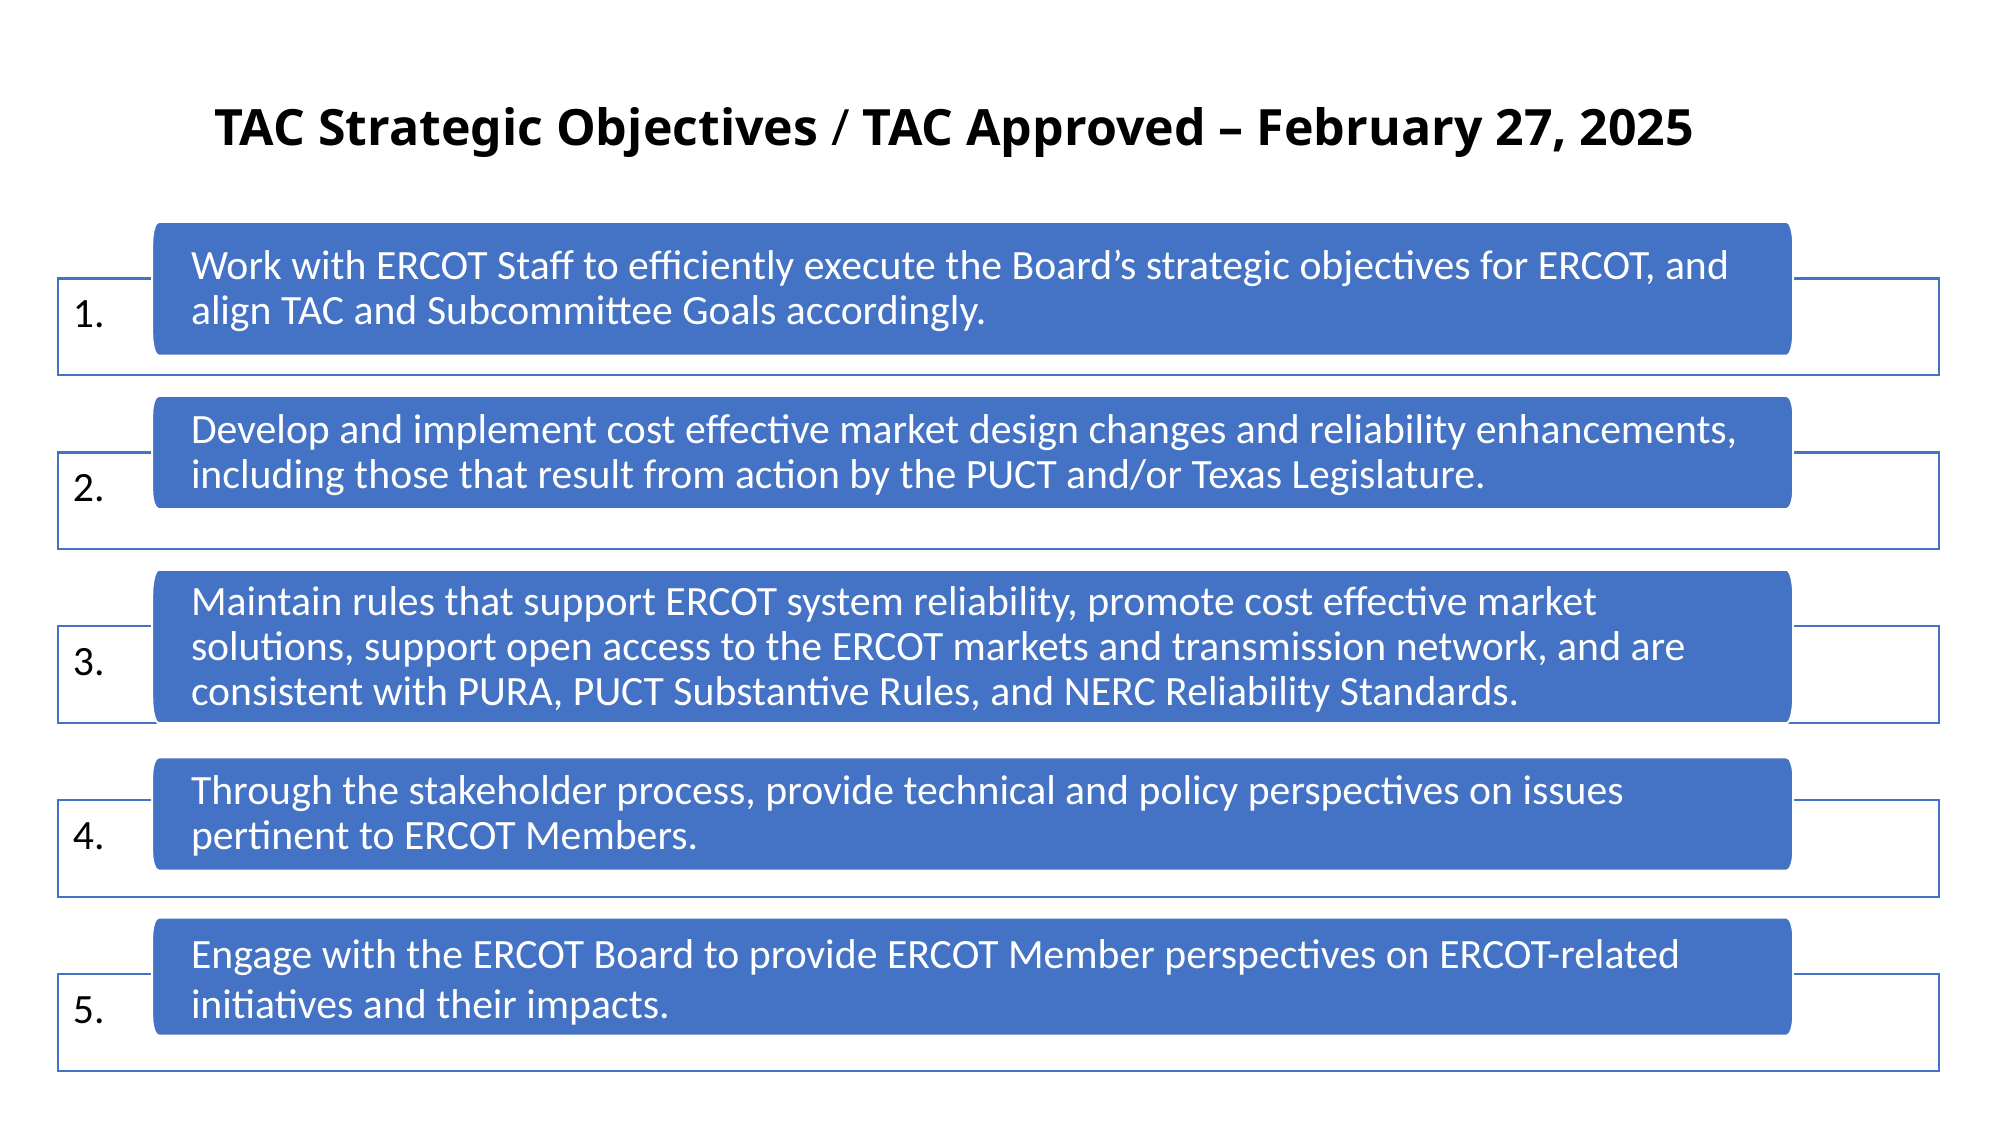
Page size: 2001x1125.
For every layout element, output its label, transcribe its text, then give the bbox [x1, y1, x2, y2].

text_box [58, 221, 1940, 1071]
text_box TAC Strategic Objectives / TAC Approved – February 27, 2025 [79, 79, 1829, 221]
